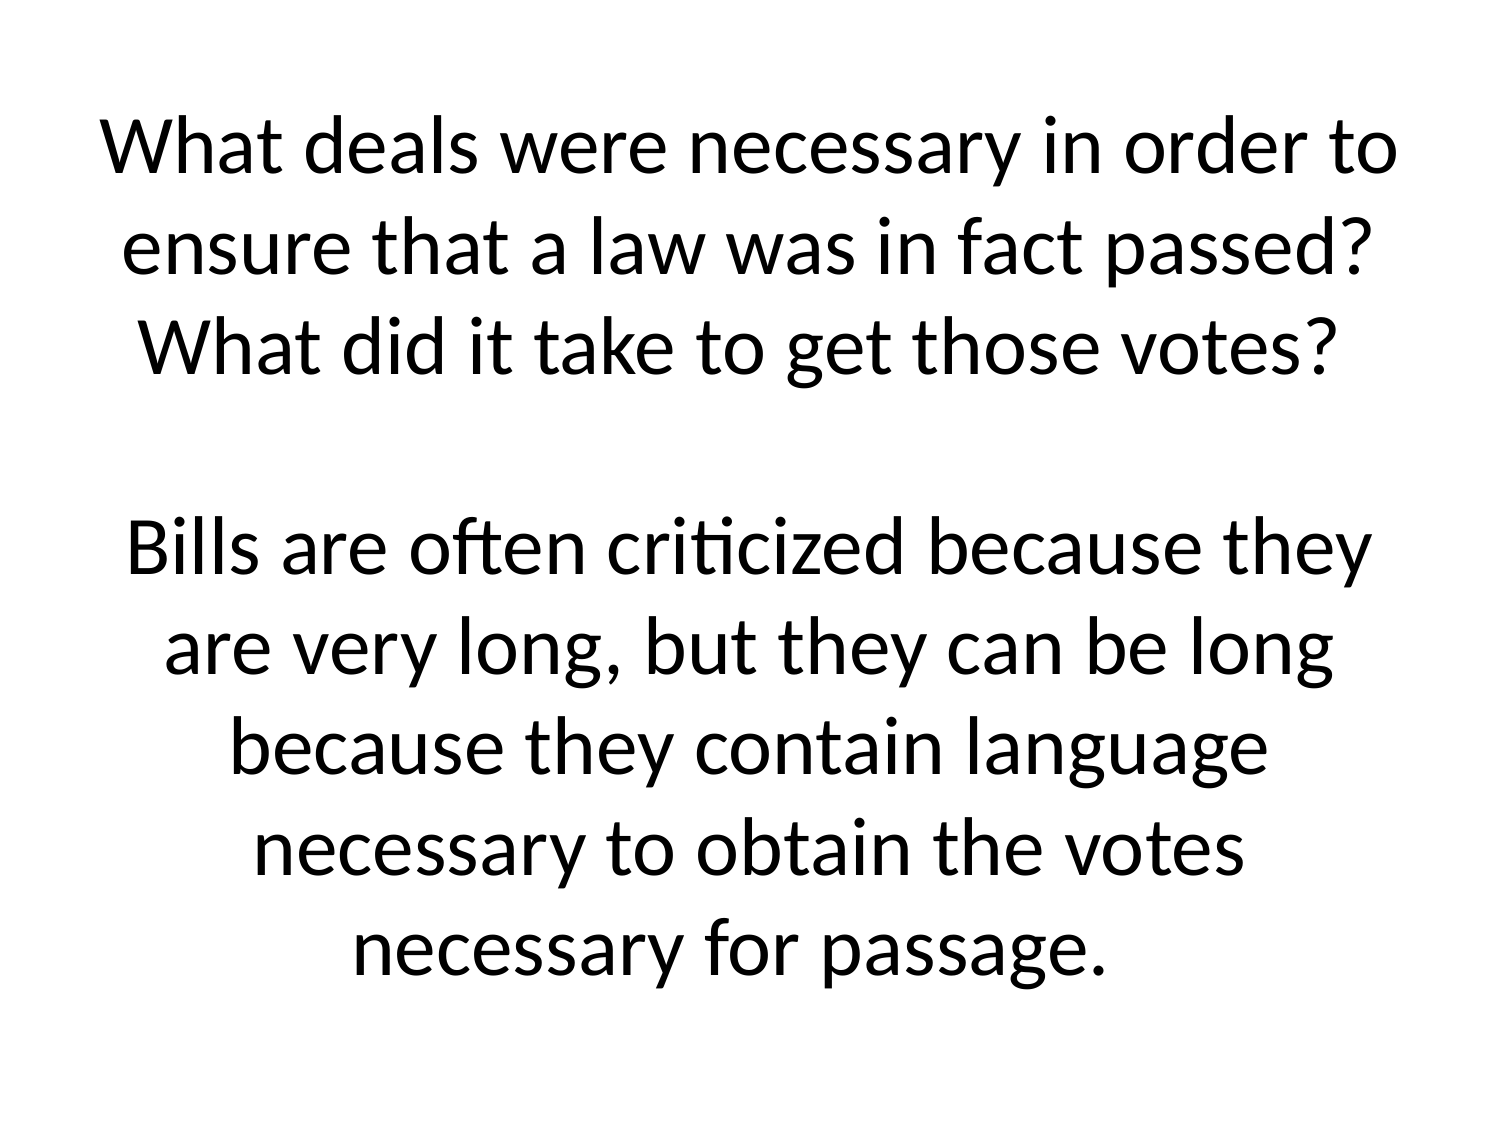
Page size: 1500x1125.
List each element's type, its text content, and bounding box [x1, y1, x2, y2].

title What deals were necessary in order to ensure that a law was in fact passed? What did it take to get those votes? Bills are often criticized because they are very long, but they can be long because they contain language necessary to obtain the votes necessary for passage. [75, 45, 1425, 1038]
